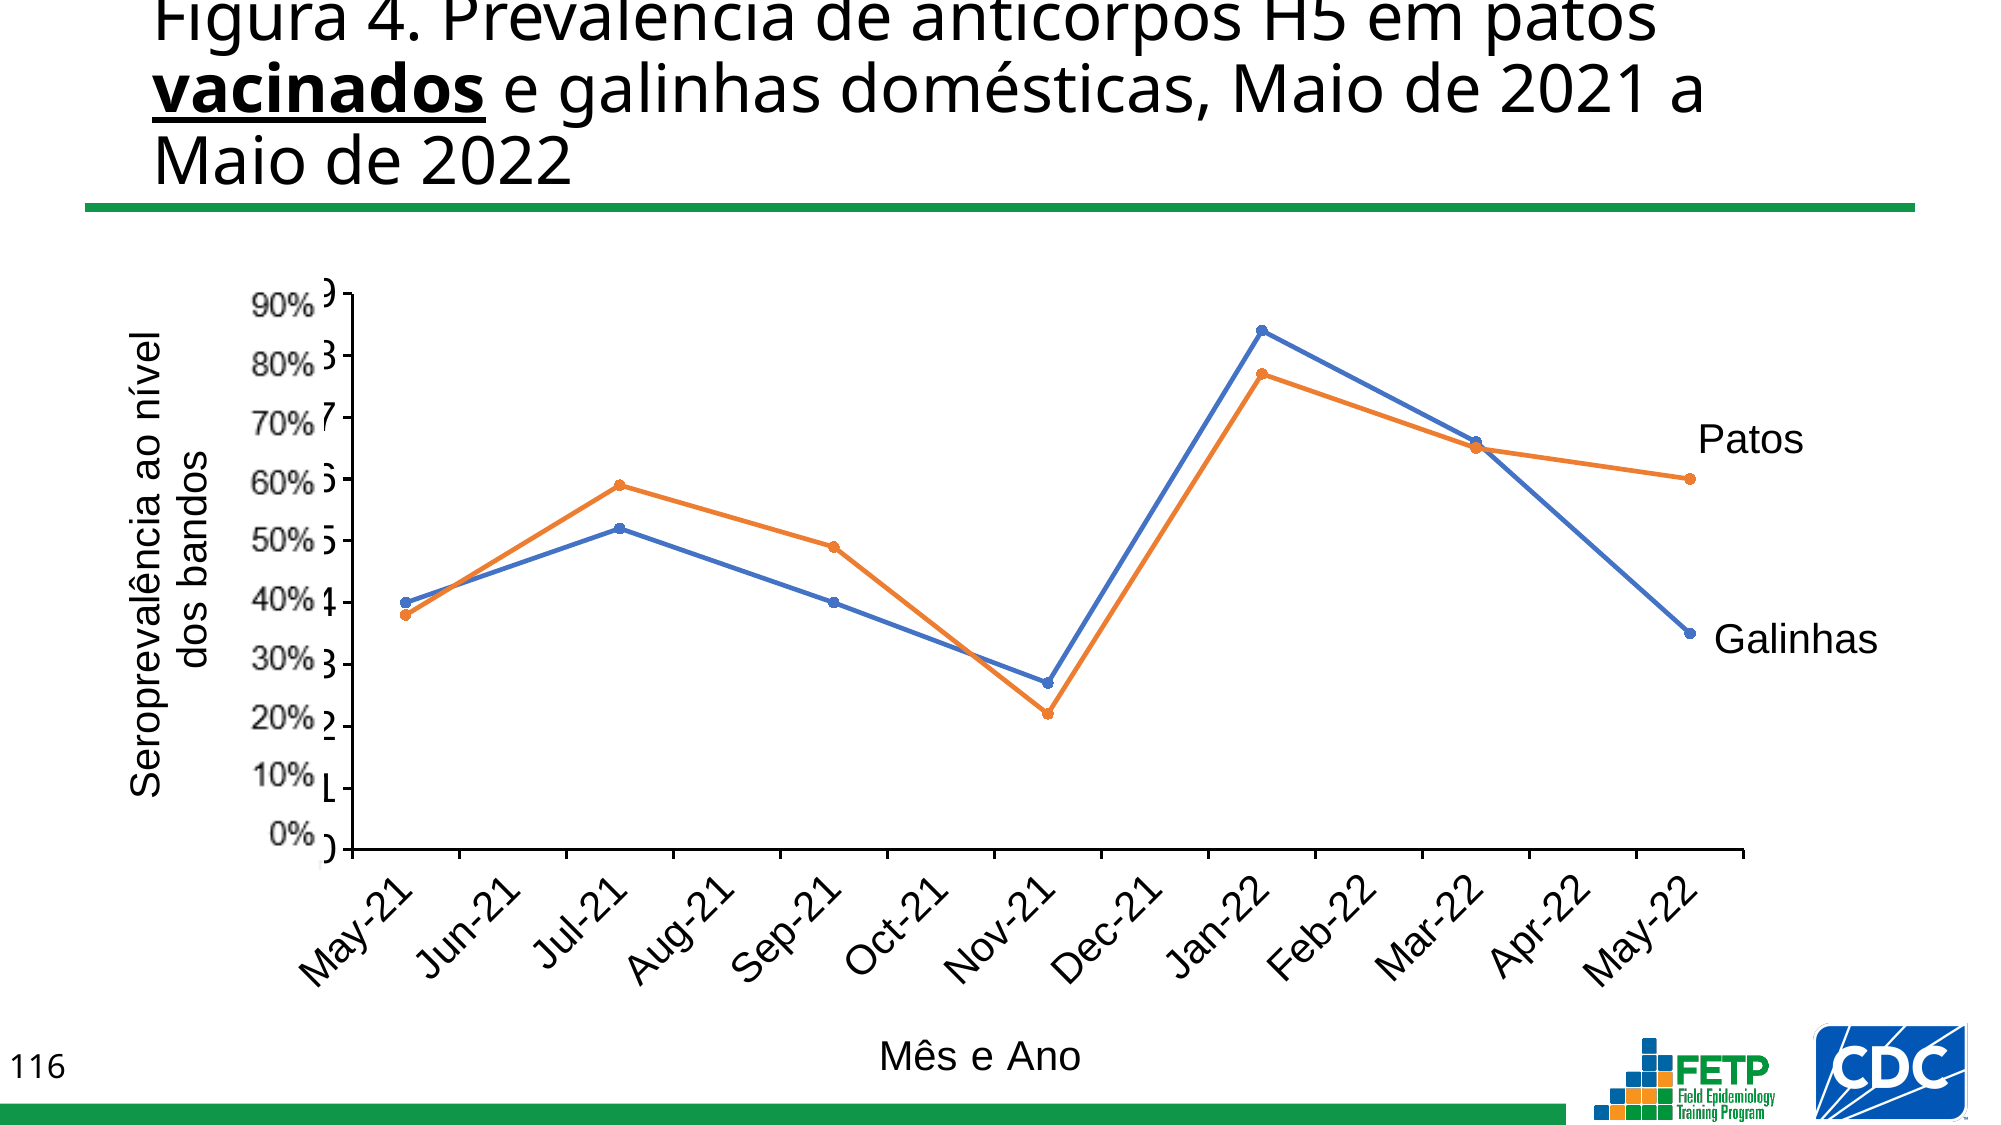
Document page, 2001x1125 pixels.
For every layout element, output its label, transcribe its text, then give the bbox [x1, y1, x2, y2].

title Figura 4. Prevalência de anticorpos H5 em patos vacinados e galinhas domésticas, Maio de 2021 a Maio de 2022 [137, 0, 1863, 207]
picture [1594, 1105, 1775, 1122]
picture [1813, 1023, 1968, 1122]
chart [83, 255, 1915, 1105]
picture [236, 269, 324, 870]
